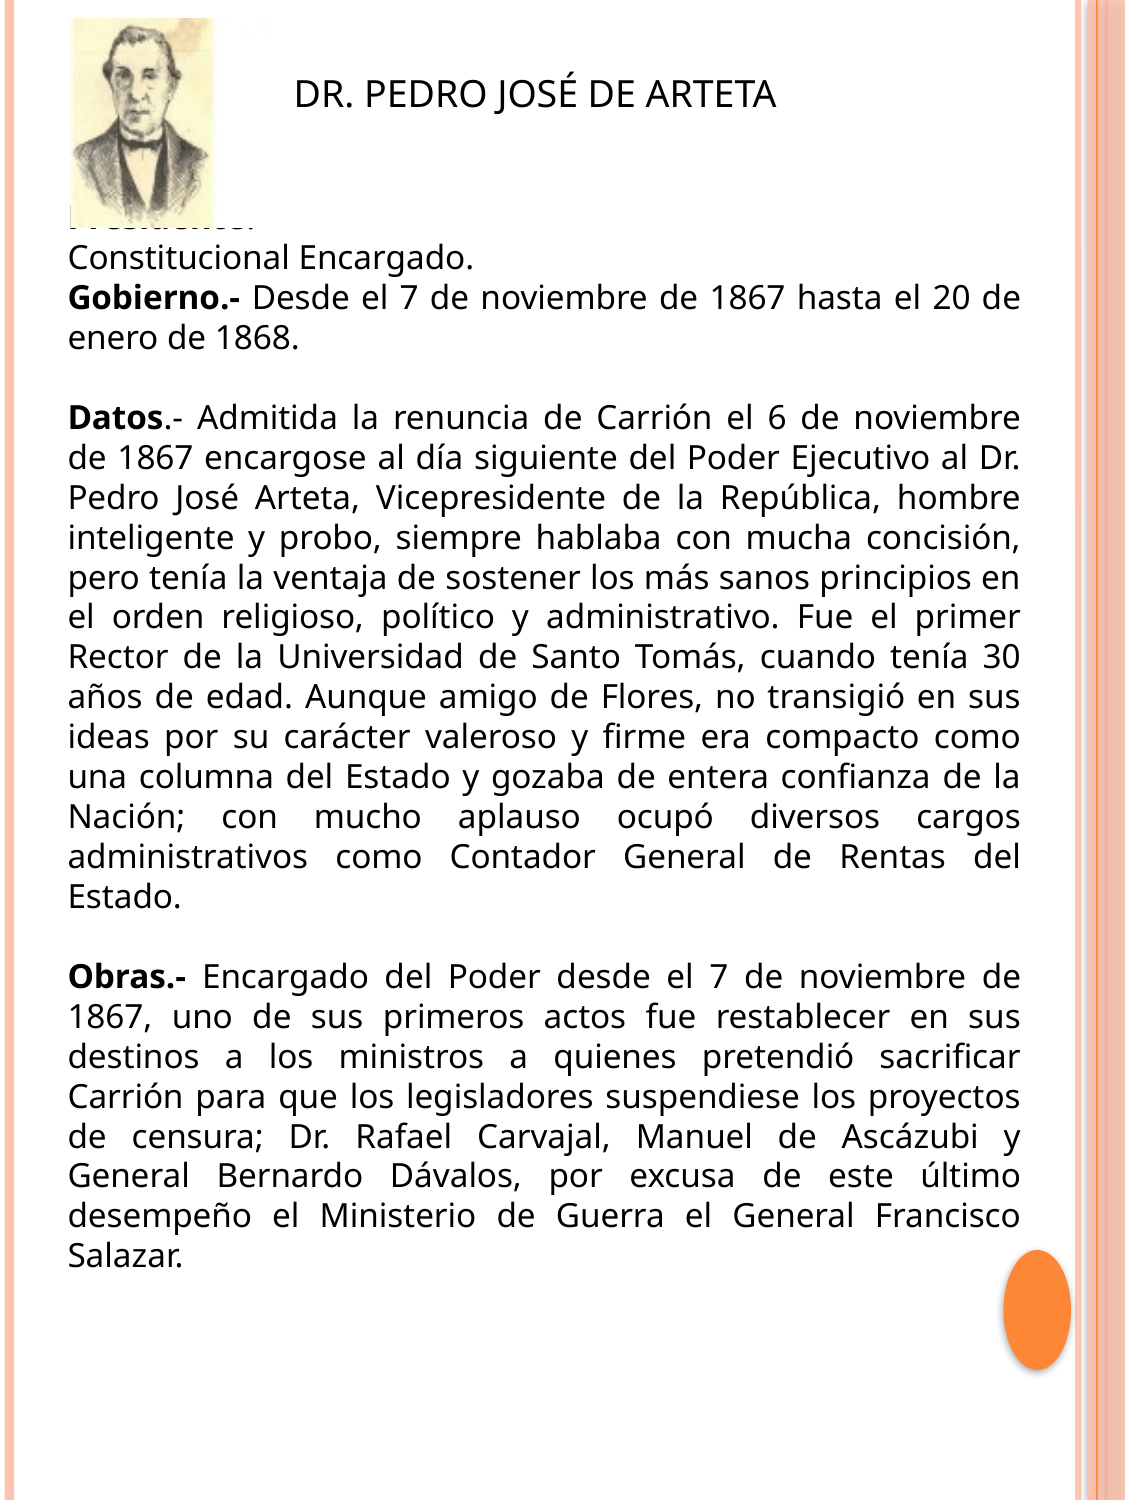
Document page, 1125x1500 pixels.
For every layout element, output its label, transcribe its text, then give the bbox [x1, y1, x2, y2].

text_box DR. PEDRO JOSÉ DE ARTETA [285, 62, 905, 123]
picture [69, 18, 280, 228]
text_box Presidente.- Constitucional Encargado. Gobierno.- Desde el 7 de noviembre de 1867 hasta el 20 de enero de 1868. Datos.- Admitida la renuncia de Carrión el 6 de noviembre de 1867 encargose al día siguiente del Poder Ejecutivo al Dr. Pedro José Arteta, Vicepresidente de la República, hombre inteligente y probo, siempre hablaba con mucha concisión, pero tenía la ventaja de sostener los más sanos principios en el orden religioso, político y administrativo. Fue el primer Rector de la Universidad de Santo Tomás, cuando tenía 30 años de edad. Aunque amigo de Flores, no transigió en sus ideas por su carácter valeroso y firme era compacto como una columna del Estado y gozaba de entera confianza de la Nación; con mucho aplauso ocupó diversos cargos administrativos como Contador General de Rentas del Estado. Obras.- Encargado del Poder desde el 7 de noviembre de 1867, uno de sus primeros actos fue restablecer en sus destinos a los ministros a quienes pretendió sacrificar Carrión para que los legisladores suspendiese los proyectos de censura; Dr. Rafael Carvajal, Manuel de Ascázubi y General Bernardo Dávalos, por excusa de este último desempeño el Ministerio de Guerra el General Francisco Salazar. [52, 109, 1038, 1282]
